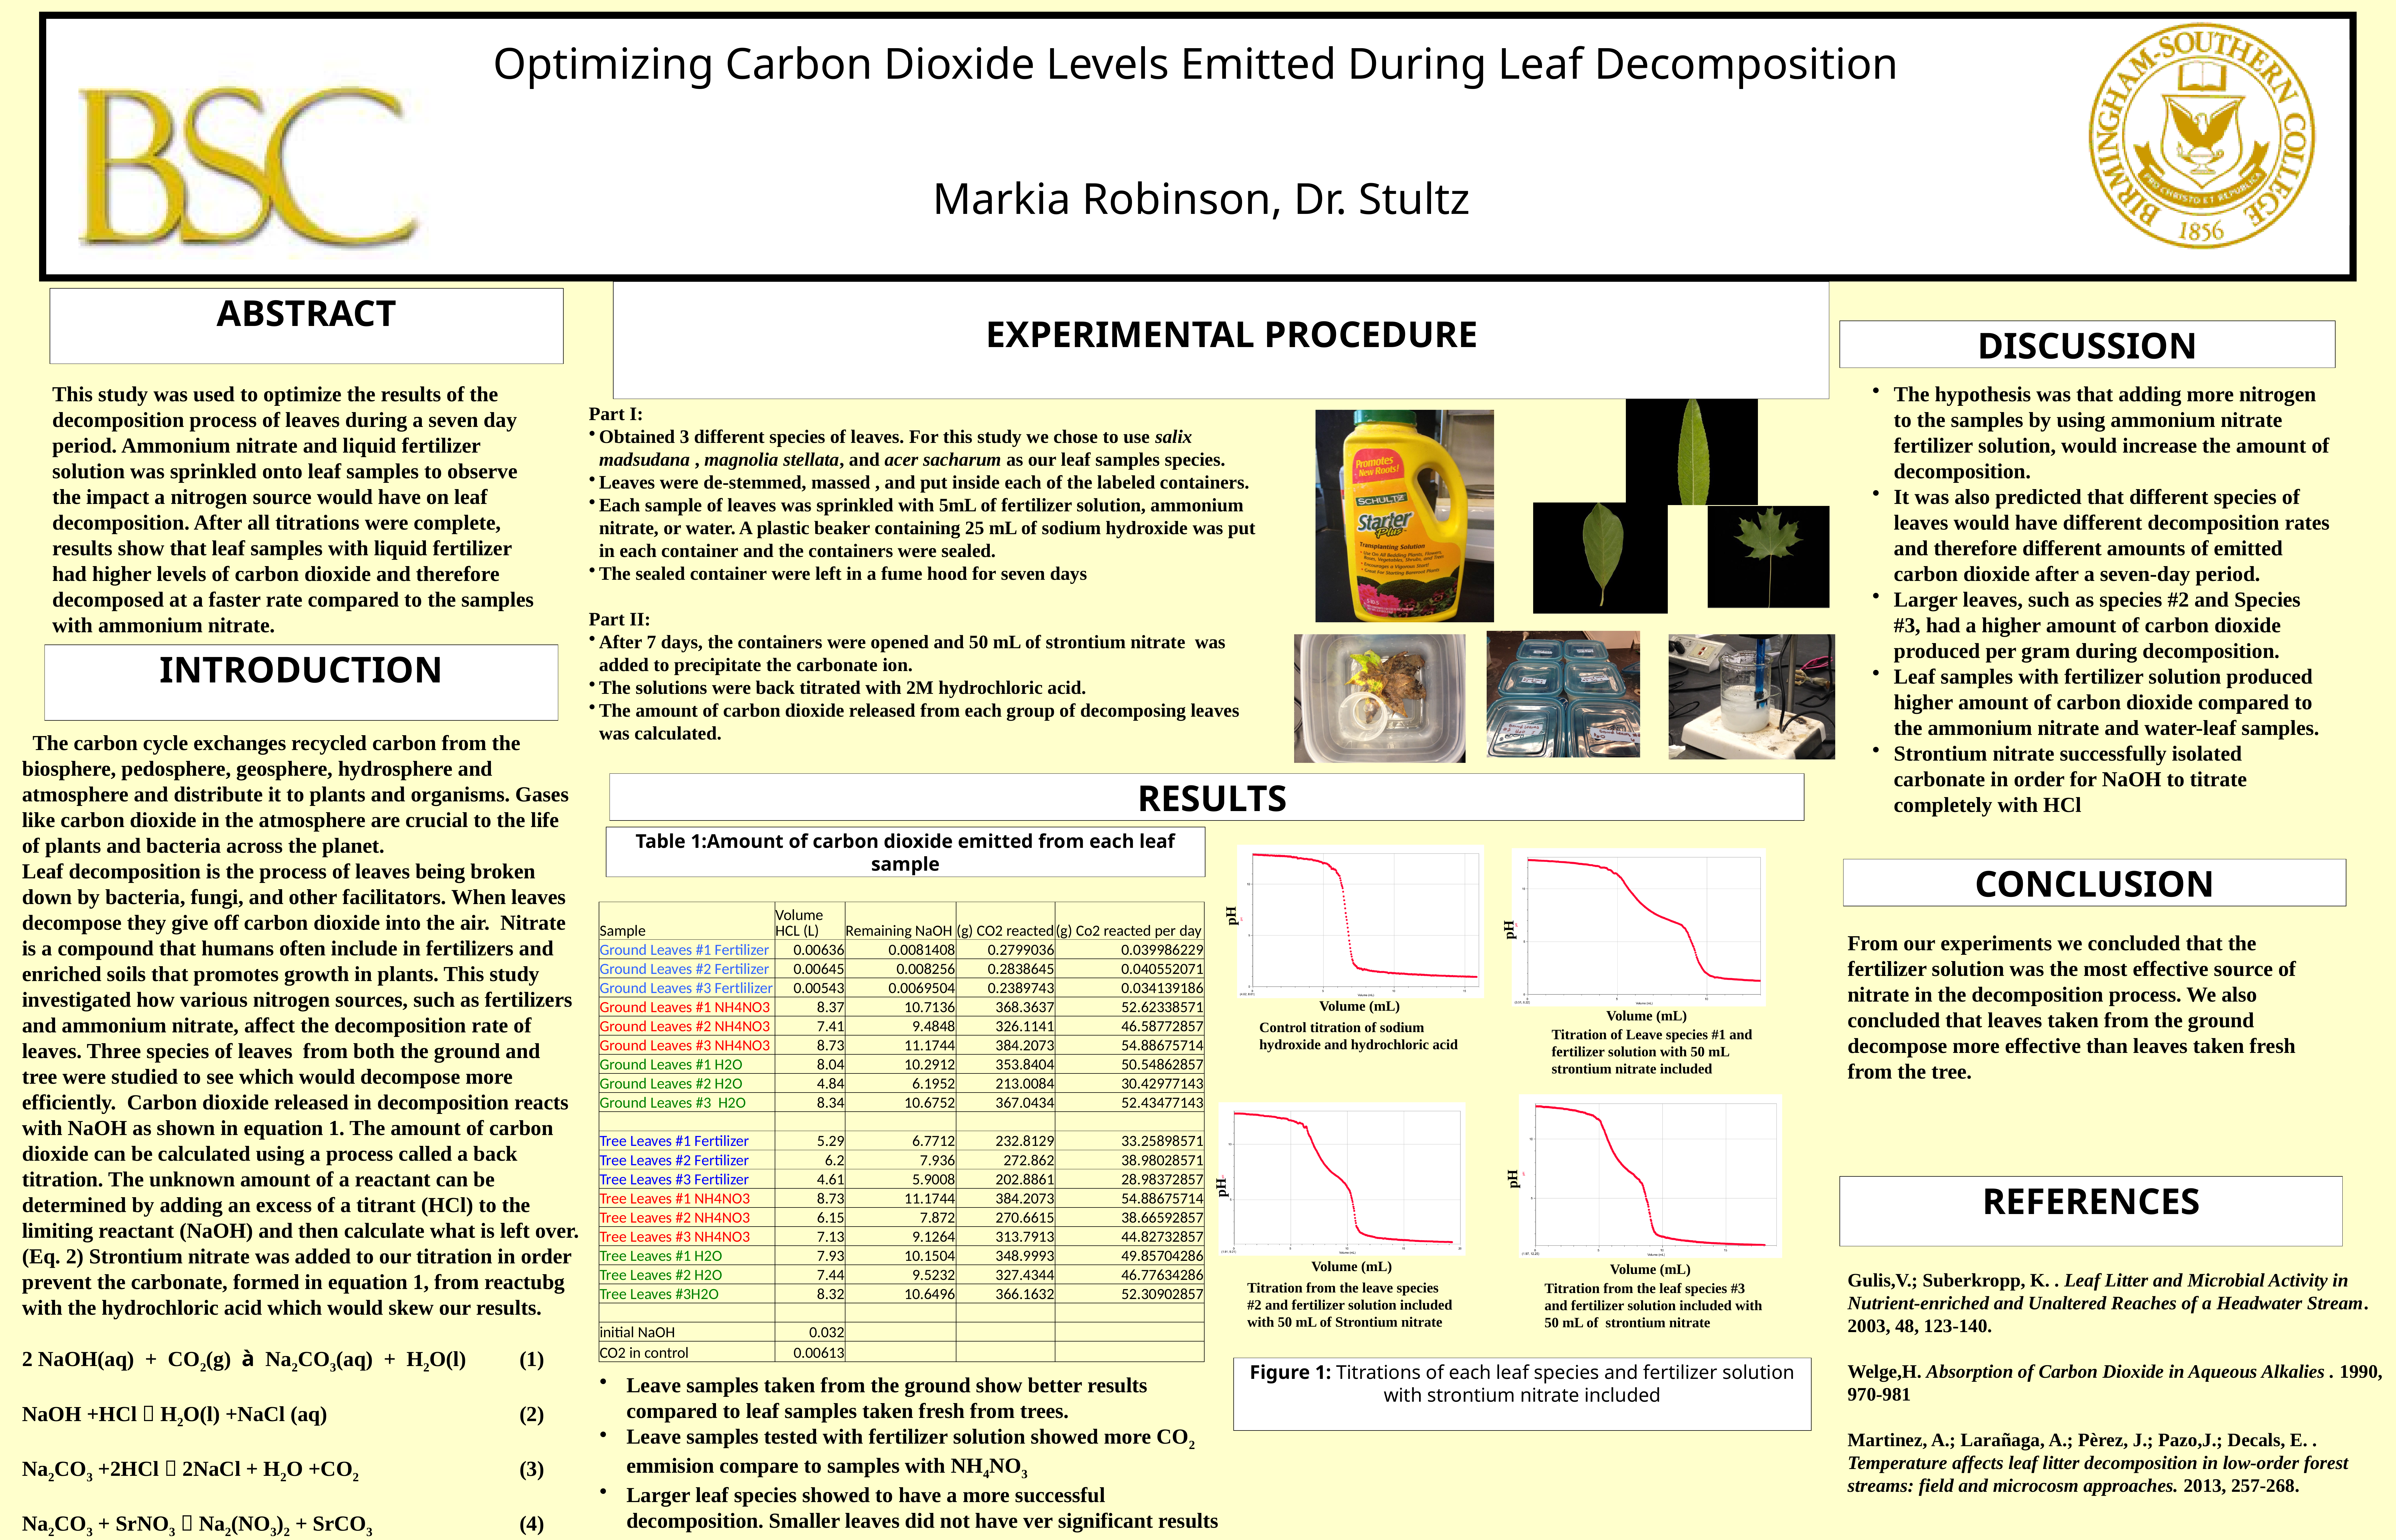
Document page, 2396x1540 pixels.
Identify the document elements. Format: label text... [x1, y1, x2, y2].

table_cell Tree Leaves #3 NH4NO3 [599, 1227, 775, 1245]
table_cell Tree Leaves #3 Fertilizer [599, 1169, 775, 1188]
table_cell [845, 1112, 956, 1131]
table_cell Ground Leaves #2 NH4NO3 [599, 1016, 775, 1035]
table_cell 0.008256 [845, 959, 956, 978]
table_cell [845, 1342, 956, 1361]
text_box Table 1:Amount of carbon dioxide emitted from each leaf sample [606, 827, 1205, 877]
table_cell 38.66592857 [1055, 1208, 1204, 1226]
table_cell Ground Leaves #3 H2O [599, 1093, 775, 1111]
table_cell 10.6752 [845, 1093, 956, 1111]
table_cell 0.2389743 [956, 978, 1055, 997]
table_cell 4.61 [775, 1169, 845, 1188]
text_box From our experiments we concluded that the fertilizer solution was the most effective source of nitrate in the decomposition process. We also concluded that leaves taken from the ground decompose more effective than leaves taken fresh from the tree. [1843, 927, 2343, 1085]
table_cell 11.1744 [845, 1036, 956, 1054]
table_cell 11.1744 [845, 1189, 956, 1207]
table_cell 366.1632 [956, 1284, 1055, 1303]
picture [1533, 399, 1758, 614]
table_cell 44.82732857 [1055, 1227, 1204, 1245]
table_cell 272.862 [956, 1150, 1055, 1169]
table_cell 7.936 [845, 1150, 956, 1169]
table_cell [1055, 1322, 1204, 1341]
text_box pH [1501, 1165, 1517, 1193]
table_cell [775, 1112, 845, 1131]
text_box Part I: Obtained 3 different species of leaves. For this study we chose to use salix madsudana , magnolia stellata, and acer sacharum as our leaf samples species. Leaves were de-stemmed, massed , and put inside each of the labeled containers. Each sample of leaves was sprinkled with 5mL of fertilizer solution, ammonium nitrate, or water. A plastic beaker containing 25 mL of sodium hydroxide was put in each container and the containers were sealed. The sealed container were left in a fume hood for seven days Part II: After 7 days, the containers were opened and 50 mL of strontium nitrate was added to precipitate the carbonate ion. The solutions were back titrated with 2M hydrochloric acid. The amount of carbon dioxide released from each group of decomposing leaves was calculated. [584, 399, 1269, 814]
table_cell 213.0084 [956, 1074, 1055, 1092]
picture [1668, 634, 1835, 759]
table_cell Ground Leaves #1 H2O [599, 1055, 775, 1073]
table_cell 10.2912 [845, 1055, 956, 1073]
table_header Remaining NaOH [845, 902, 956, 939]
table_cell 353.8404 [956, 1055, 1055, 1073]
table_cell [845, 1322, 956, 1341]
table_cell [1055, 1342, 1204, 1361]
table_cell [956, 1112, 1055, 1131]
table_cell Ground Leaves #1 Fertilizer [599, 940, 775, 959]
table_cell 0.0069504 [845, 978, 956, 997]
table_cell 232.8129 [956, 1131, 1055, 1150]
table_cell Tree Leaves #2 NH4NO3 [599, 1208, 775, 1226]
picture [1487, 631, 1640, 757]
text_box Optimizing Carbon Dioxide Levels Emitted During Leaf Decomposition Markia Robinson, Dr. Stultz [53, 40, 2086, 225]
table_cell 313.7913 [956, 1227, 1055, 1245]
table_cell [599, 1112, 775, 1131]
table_cell 7.93 [775, 1246, 845, 1265]
table_cell 30.42977143 [1055, 1074, 1204, 1092]
picture [2087, 20, 2321, 256]
table_header Sample [599, 902, 775, 939]
text_box pH [1209, 1174, 1217, 1202]
text_box The hypothesis was that adding more nitrogen to the samples by using ammonium nitrate fertilizer solution, would increase the amount of decomposition. It was also predicted that different species of leaves would have different decomposition rates and therefore different amounts of emitted carbon dioxide after a seven-day period. Larger leaves, such as species #2 and Species #3, had a higher amount of carbon dioxide produced per gram during decomposition. Leaf samples with fertilizer solution produced higher amount of carbon dioxide compared to the ammonium nitrate and water-leaf samples. Strontium nitrate successfully isolated carbonate in order for NaOH to titrate completely with HCl [1868, 378, 2336, 818]
table_cell 0.032 [775, 1322, 845, 1341]
table_cell 38.98028571 [1055, 1150, 1204, 1169]
text_box [43, 15, 2353, 278]
table_cell [956, 1303, 1055, 1322]
table_cell Tree Leaves #2 Fertilizer [599, 1150, 775, 1169]
table_cell 367.0434 [956, 1093, 1055, 1111]
table_cell Ground Leaves #3 NH4NO3 [599, 1036, 775, 1054]
table_cell [1055, 1303, 1204, 1322]
table_header (g) CO2 reacted [956, 902, 1055, 939]
text_box EXPERIMENTAL PROCEDURE [613, 281, 1829, 399]
text_box Titration from the leaf species #3 and fertilizer solution included with 50 mL of strontium nitrate [1540, 1276, 1772, 1332]
table_cell 7.13 [775, 1227, 845, 1245]
table_cell 348.9993 [956, 1246, 1055, 1265]
table_cell 8.32 [775, 1284, 845, 1303]
text_box Leave samples taken from the ground show better results compared to leaf samples taken fresh from trees. Leave samples tested with fertilizer solution showed more CO2 emmision compare to samples with NH4NO3 Larger leaf species showed to have a more successful decomposition. Smaller leaves did not have ver significant results [595, 1369, 1230, 1540]
table_cell 4.84 [775, 1074, 845, 1092]
table_cell 6.15 [775, 1208, 845, 1226]
table_cell 8.37 [775, 997, 845, 1016]
text_box DISCUSSION [1840, 321, 2335, 368]
table_cell [775, 1303, 845, 1322]
table_cell 10.7136 [845, 997, 956, 1016]
text_box Volume (mL) [1307, 1258, 1397, 1276]
table_cell Ground Leaves #3 Fertlilizer [599, 978, 775, 997]
table_cell 384.2073 [956, 1189, 1055, 1207]
table_cell 0.039986229 [1055, 940, 1204, 959]
table_cell 8.34 [775, 1093, 845, 1111]
table_cell Tree Leaves #3H2O [599, 1284, 775, 1303]
table_cell 6.1952 [845, 1074, 956, 1092]
table_cell 0.034139186 [1055, 978, 1204, 997]
text_box Control titration of sodium hydroxide and hydrochloric acid [1255, 1016, 1476, 1055]
picture [78, 53, 442, 260]
table_cell [845, 1303, 956, 1322]
table_cell 270.6615 [956, 1208, 1055, 1226]
table_header (g) Co2 reacted per day [1055, 902, 1204, 939]
table_cell 0.2799036 [956, 940, 1055, 959]
table_cell 10.1504 [845, 1246, 956, 1265]
table_cell Ground Leaves #1 NH4NO3 [599, 997, 775, 1016]
picture [1511, 848, 1766, 1006]
table_cell 9.1264 [845, 1227, 956, 1245]
table_cell 368.3637 [956, 997, 1055, 1016]
text_box Figure 1: Titrations of each leaf species and fertilizer solution with strontium nitrate included [1234, 1358, 1812, 1431]
table_cell Ground Leaves #2 Fertilizer [599, 959, 775, 978]
table_cell 5.9008 [845, 1169, 956, 1188]
table_cell 0.00543 [775, 978, 845, 997]
text_box Optimizing Carbon Dioxide Levels Emitted During Leaf Decomposition Markia Robinson, Dr. Stultz [2323, 40, 2350, 225]
table_cell Tree Leaves #1 H2O [599, 1246, 775, 1265]
picture [1237, 845, 1484, 998]
table_cell 327.4344 [956, 1265, 1055, 1284]
text_box This study was used to optimize the results of the decomposition process of leaves during a seven day period. Ammonium nitrate and liquid fertilizer solution was sprinkled onto leaf samples to observe the impact a nitrogen source would have on leaf decomposition. After all titrations were complete, results show that leaf samples with liquid fertilizer had higher levels of carbon dioxide and therefore decomposed at a faster rate compared to the samples with ammonium nitrate. [48, 378, 555, 639]
table_cell 52.62338571 [1055, 997, 1204, 1016]
table_cell 54.88675714 [1055, 1189, 1204, 1207]
table_cell 9.4848 [845, 1016, 956, 1035]
table_cell 384.2073 [956, 1036, 1055, 1054]
table_cell 52.43477143 [1055, 1093, 1204, 1111]
table_cell 8.73 [775, 1036, 845, 1054]
table_cell 33.25898571 [1055, 1131, 1204, 1150]
text_box RESULTS [610, 773, 1804, 821]
table_cell 10.6496 [845, 1284, 956, 1303]
table_cell 7.44 [775, 1265, 845, 1284]
table_header Volume HCL (L) [775, 902, 845, 939]
table_cell 0.00645 [775, 959, 845, 978]
table_cell 0.040552071 [1055, 959, 1204, 978]
table_cell 46.77634286 [1055, 1265, 1204, 1284]
table_cell 54.88675714 [1055, 1036, 1204, 1054]
table_cell 326.1141 [956, 1016, 1055, 1035]
table_cell 202.8861 [956, 1169, 1055, 1188]
picture [1519, 1094, 1782, 1258]
text_box REFERENCES [1840, 1176, 2343, 1246]
text_box Volume (mL) [1606, 1260, 1695, 1279]
table_cell 0.00636 [775, 940, 845, 959]
table_cell 46.58772857 [1055, 1016, 1204, 1035]
table_cell Tree Leaves #1 Fertilizer [599, 1131, 775, 1150]
table_cell 5.29 [775, 1131, 845, 1150]
table_cell 7.872 [845, 1208, 956, 1226]
table_cell Tree Leaves #2 H2O [599, 1265, 775, 1284]
text_box CONCLUSION [1843, 859, 2346, 906]
text_box [1269, 1383, 1357, 1430]
table_cell [956, 1322, 1055, 1341]
table_cell [1055, 1112, 1204, 1131]
text_box Titration of Leave species #1 and fertilizer solution with 50 mL strontium nitrate included [1547, 1023, 1768, 1079]
table_cell 6.2 [775, 1150, 845, 1169]
table_cell 8.04 [775, 1055, 845, 1073]
text_box Titration from the leave species #2 and fertilizer solution included with 50 mL of Strontium nitrate [1243, 1276, 1461, 1332]
picture [1316, 410, 1494, 622]
picture [1294, 634, 1466, 763]
table_cell 0.2838645 [956, 959, 1055, 978]
table_cell 7.41 [775, 1016, 845, 1035]
table_cell 0.00613 [775, 1342, 845, 1361]
table_cell 0.0081408 [845, 940, 956, 959]
table_cell 6.7712 [845, 1131, 956, 1150]
text_box pH [1219, 902, 1236, 930]
table_cell Tree Leaves #1 NH4NO3 [599, 1189, 775, 1207]
table_cell 50.54862857 [1055, 1055, 1204, 1073]
text_box ABSTRACT [50, 288, 563, 364]
table_cell Ground Leaves #2 H2O [599, 1074, 775, 1092]
text_box Volume (mL) [1315, 1001, 1405, 1016]
text_box The carbon cycle exchanges recycled carbon from the biosphere, pedosphere, geosphere, hydrosphere and atmosphere and distribute it to plants and organisms. Gases like carbon dioxide in the atmosphere are crucial to the life of plants and bacteria across the planet. Leaf decomposition is the process of leaves being broken down by bacteria, fungi, and other facilitators. When leaves decompose they give off carbon dioxide into the air. Nitrate is a compound that humans often include in fertilizers and enriched soils that promotes growth in plants. This study investigated how various nitrogen sources, such as fertilizers and ammonium nitrate, affect the decomposition rate of leaves. Three species of leaves from both the ground and tree were studied to see which would decompose more efficiently. Carbon dioxide released in decomposition reacts with NaOH as shown in equation 1. The amount of carbon dioxide can be calculated using a process called a back titration. The unknown amount of a reactant can be determined by adding an excess of a titrant (HCl) to the limiting reactant (NaOH) and then calculate what is left over. (Eq. 2) Strontium nitrate was added to our titration in order prevent the carbonate, formed in equation 1, from reactubg with the hydrochloric acid which would skew our results. 2 NaOH(aq) + CO2(g) à Na2CO3(aq) + H2O(l) (1) NaOH +HCl  H2O(l) +NaCl (aq) (2) Na2CO3 +2HCl  2NaCl + H2O +CO2 (3) Na2CO3 + SrNO3  Na2(NO3)2 + SrCO3 (4) [18, 727, 585, 1540]
picture [1218, 1102, 1466, 1256]
text_box Gulis,V.; Suberkropp, K. . Leaf Litter and Microbial Activity in Nutrient-enriched and Unaltered Reaches of a Headwater Stream. 2003, 48, 123-140. Welge,H. Absorption of Carbon Dioxide in Aqueous Alkalies . 1990, 970-981 Martinez, A.; Larañaga, A.; Pèrez, J.; Pazo,J.; Decals, E. . Temperature affects leaf litter decomposition in low-order forest streams: field and microcosm approaches. 2013, 257-268. [1843, 1265, 2396, 1498]
table_cell 8.73 [775, 1189, 845, 1207]
table_cell initial NaOH [599, 1322, 775, 1341]
table_cell 28.98372857 [1055, 1169, 1204, 1188]
text_box INTRODUCTION [44, 645, 558, 720]
table_cell 49.85704286 [1055, 1246, 1204, 1265]
table_cell 52.30902857 [1055, 1284, 1204, 1303]
table_cell CO2 in control [599, 1342, 775, 1361]
picture [1708, 506, 1830, 608]
table_cell 9.5232 [845, 1265, 956, 1284]
table_cell [956, 1342, 1055, 1361]
text_box Volume (mL) [1602, 1009, 1691, 1026]
table_cell [599, 1303, 775, 1322]
text_box pH [1497, 916, 1510, 944]
